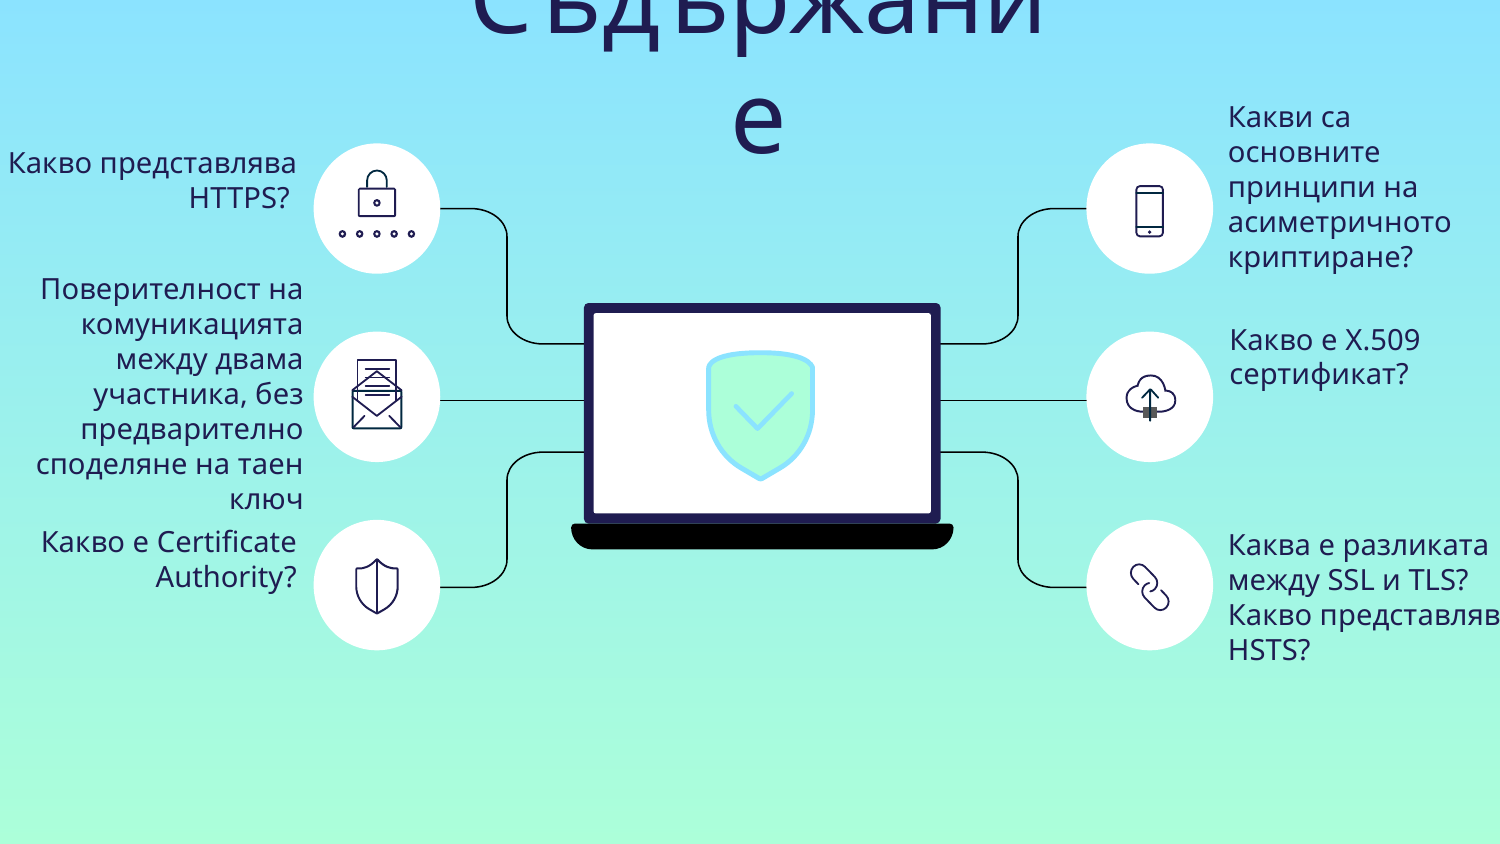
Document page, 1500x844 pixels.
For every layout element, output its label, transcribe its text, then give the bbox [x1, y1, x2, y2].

text_box Какви са основните принципи на асиметричното криптиране? [1212, 83, 1500, 305]
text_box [313, 143, 1214, 651]
text_box Какво представлява HTTPS? [0, 129, 313, 255]
text_box Какво е Certificate Authority? [0, 508, 312, 669]
text_box Поверителност на комуникацията между двама участника, без предварително споделяне на таен ключ [0, 255, 308, 416]
text_box Каква е разликата между SSL и TLS? Какво представлява HSTS? [1212, 511, 1500, 672]
text_box Съдържание [449, 41, 1068, 141]
text_box Какво е X.509 сертификат? [1218, 305, 1500, 467]
